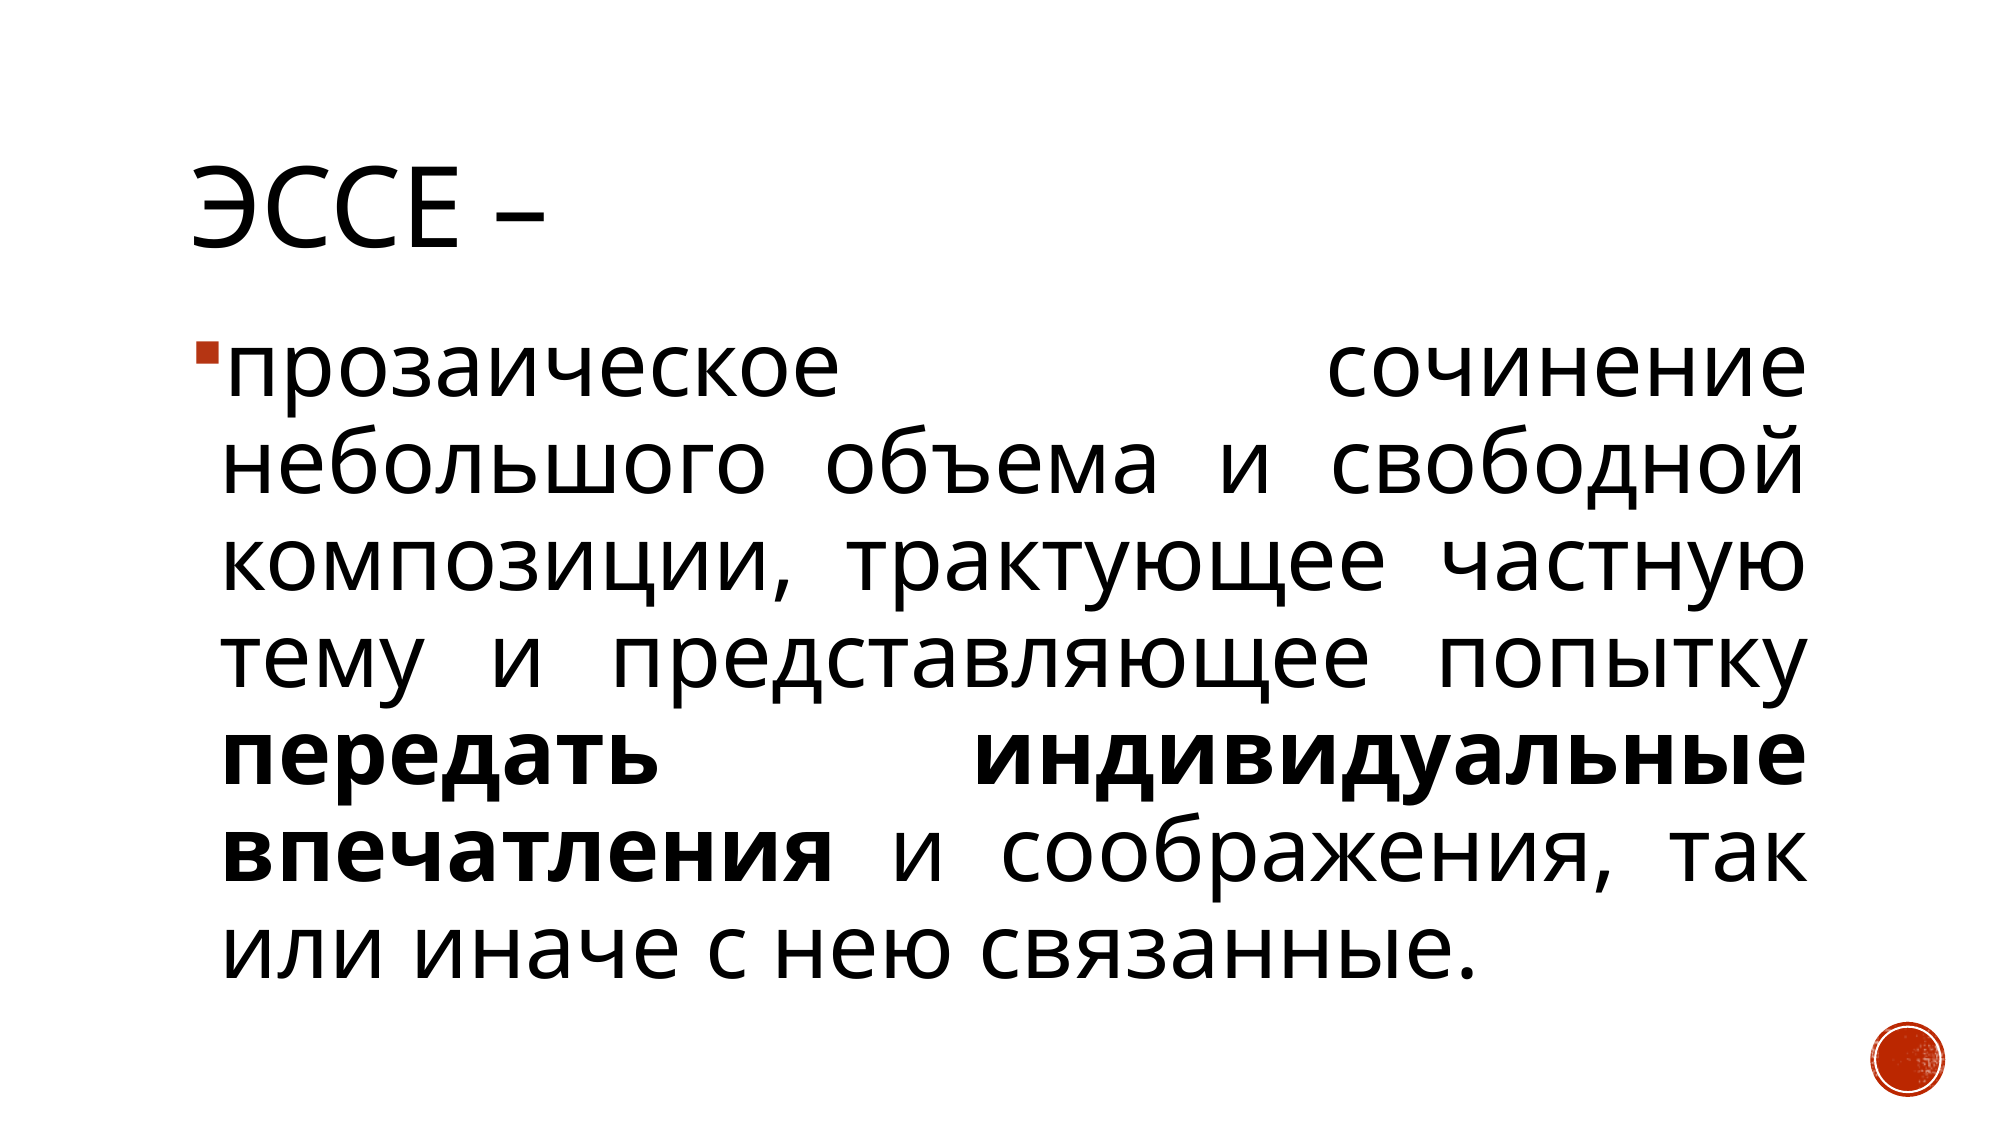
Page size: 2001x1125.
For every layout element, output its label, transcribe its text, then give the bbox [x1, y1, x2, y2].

list прозаическое сочинение небольшого объема и свободной композиции, трактующее частную тему и представляющее попытку передать индивидуальные впечатления и соображения, так или иначе с нею связанные. [175, 311, 1826, 1013]
title Эссе – [175, 79, 1826, 311]
